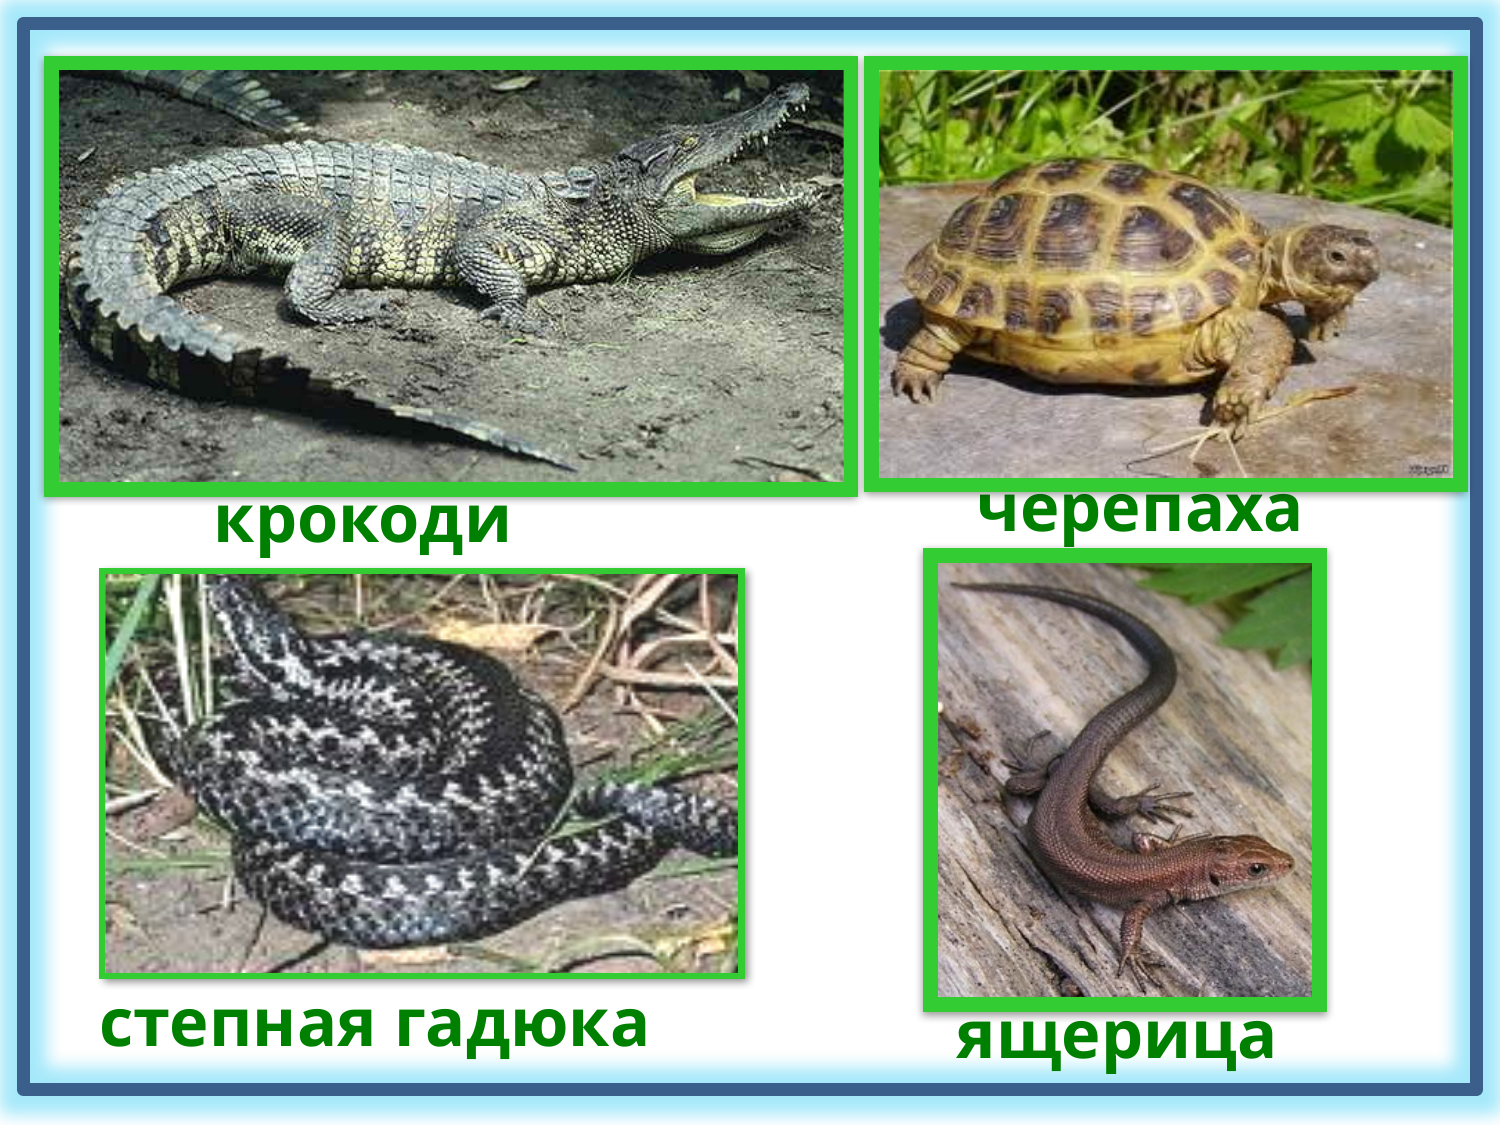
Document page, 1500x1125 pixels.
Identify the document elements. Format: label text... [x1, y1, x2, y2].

picture [105, 573, 739, 973]
text_box степная гадюка [84, 972, 666, 1068]
text_box крокодил [199, 491, 563, 566]
text_box [21, 21, 1479, 1092]
text_box ящерица [941, 1022, 1293, 1079]
text_box черепаха [961, 501, 1319, 545]
picture [937, 562, 1313, 998]
picture [878, 70, 1454, 478]
picture [58, 70, 844, 483]
